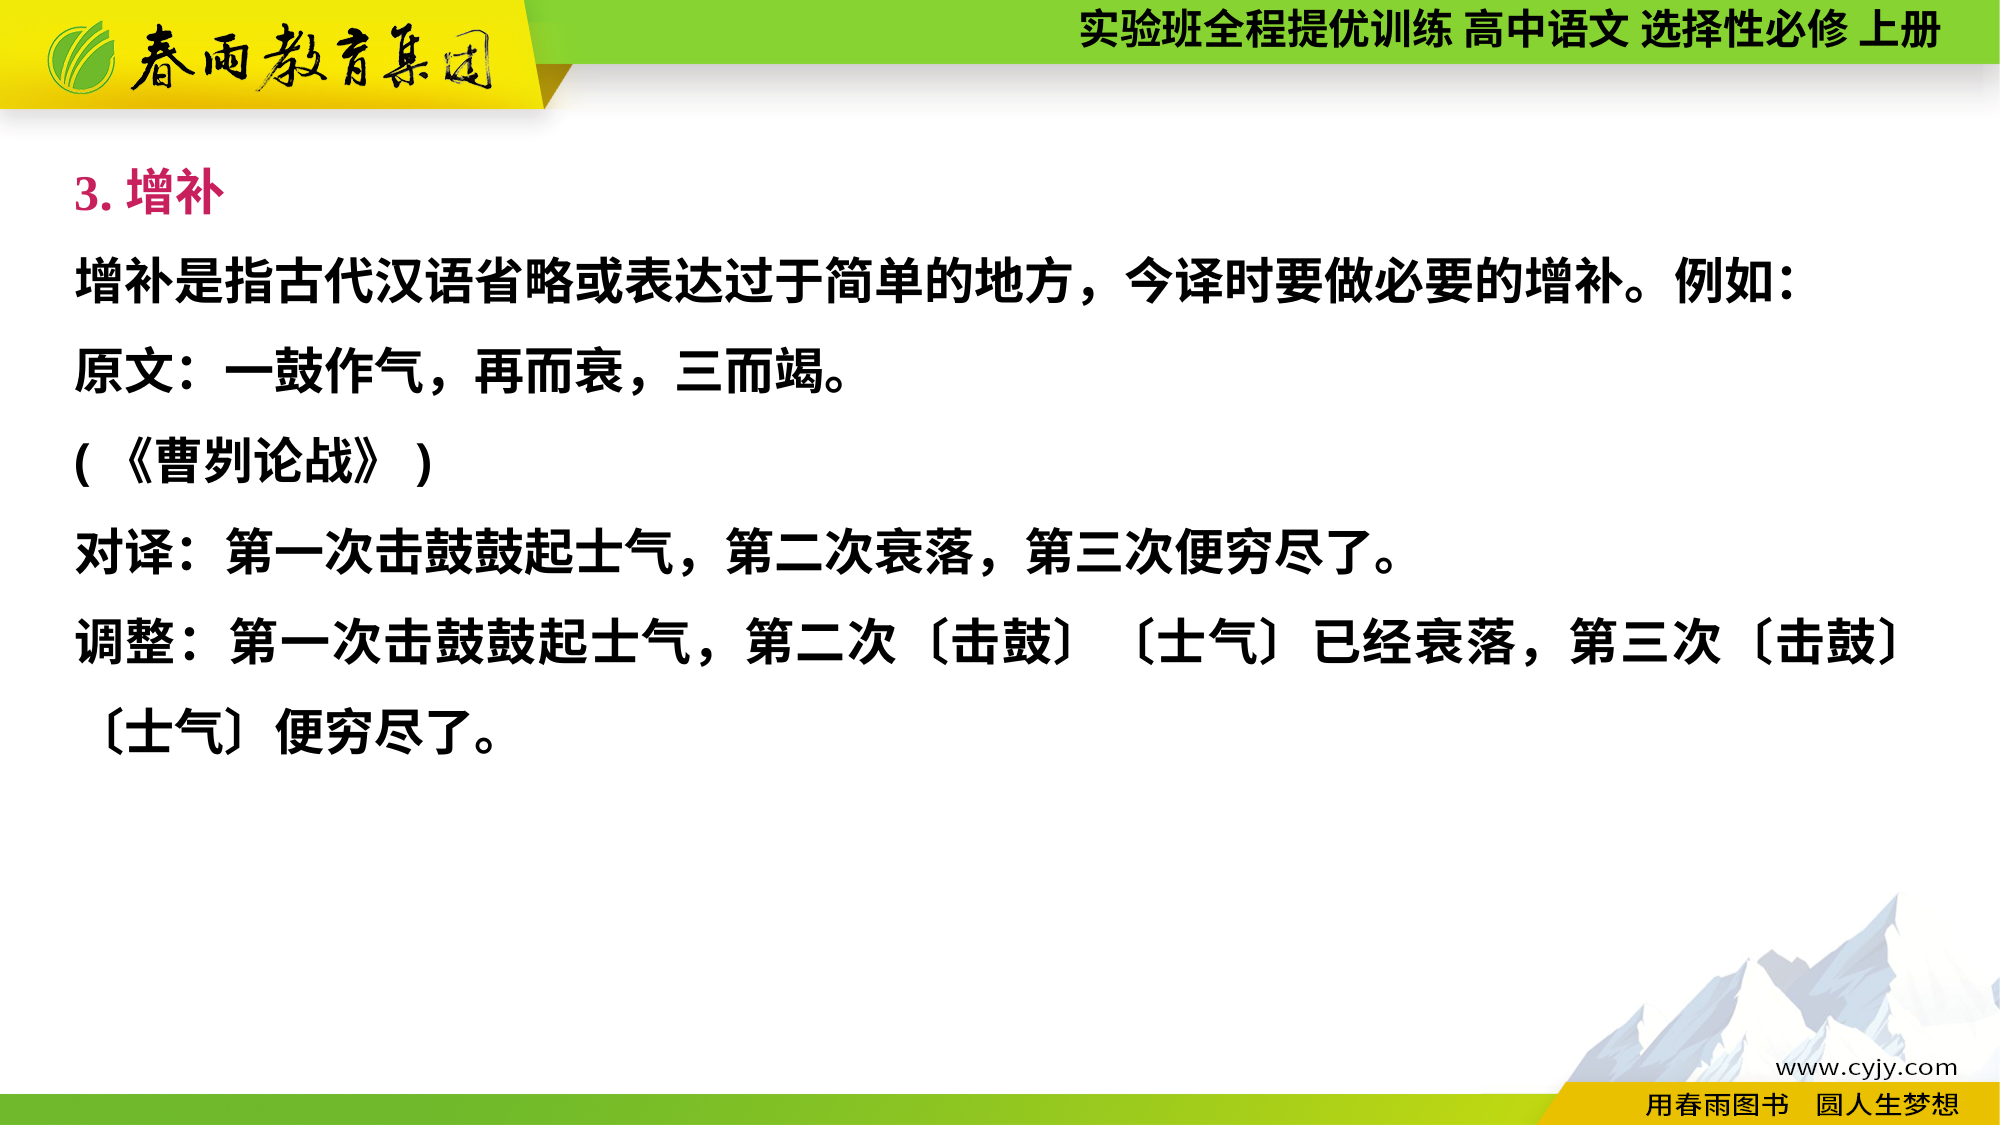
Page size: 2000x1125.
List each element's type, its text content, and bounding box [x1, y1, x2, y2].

list 3.增补 增补是指古代汉语省略或表达过于简单的地方，今译时要做必要的增补。例如： 原文：一鼓作气，再而衰，三而竭。 (《曹刿论战》) 对译：第一次击鼓鼓起士气，第二次衰落，第三次便穷尽了。 调整：第一次击鼓鼓起士气，第二次〔击鼓〕〔士气〕已经衰落，第三次〔击鼓〕〔士气〕便穷尽了。 [59, 122, 1944, 774]
picture [0, 0, 2000, 1125]
